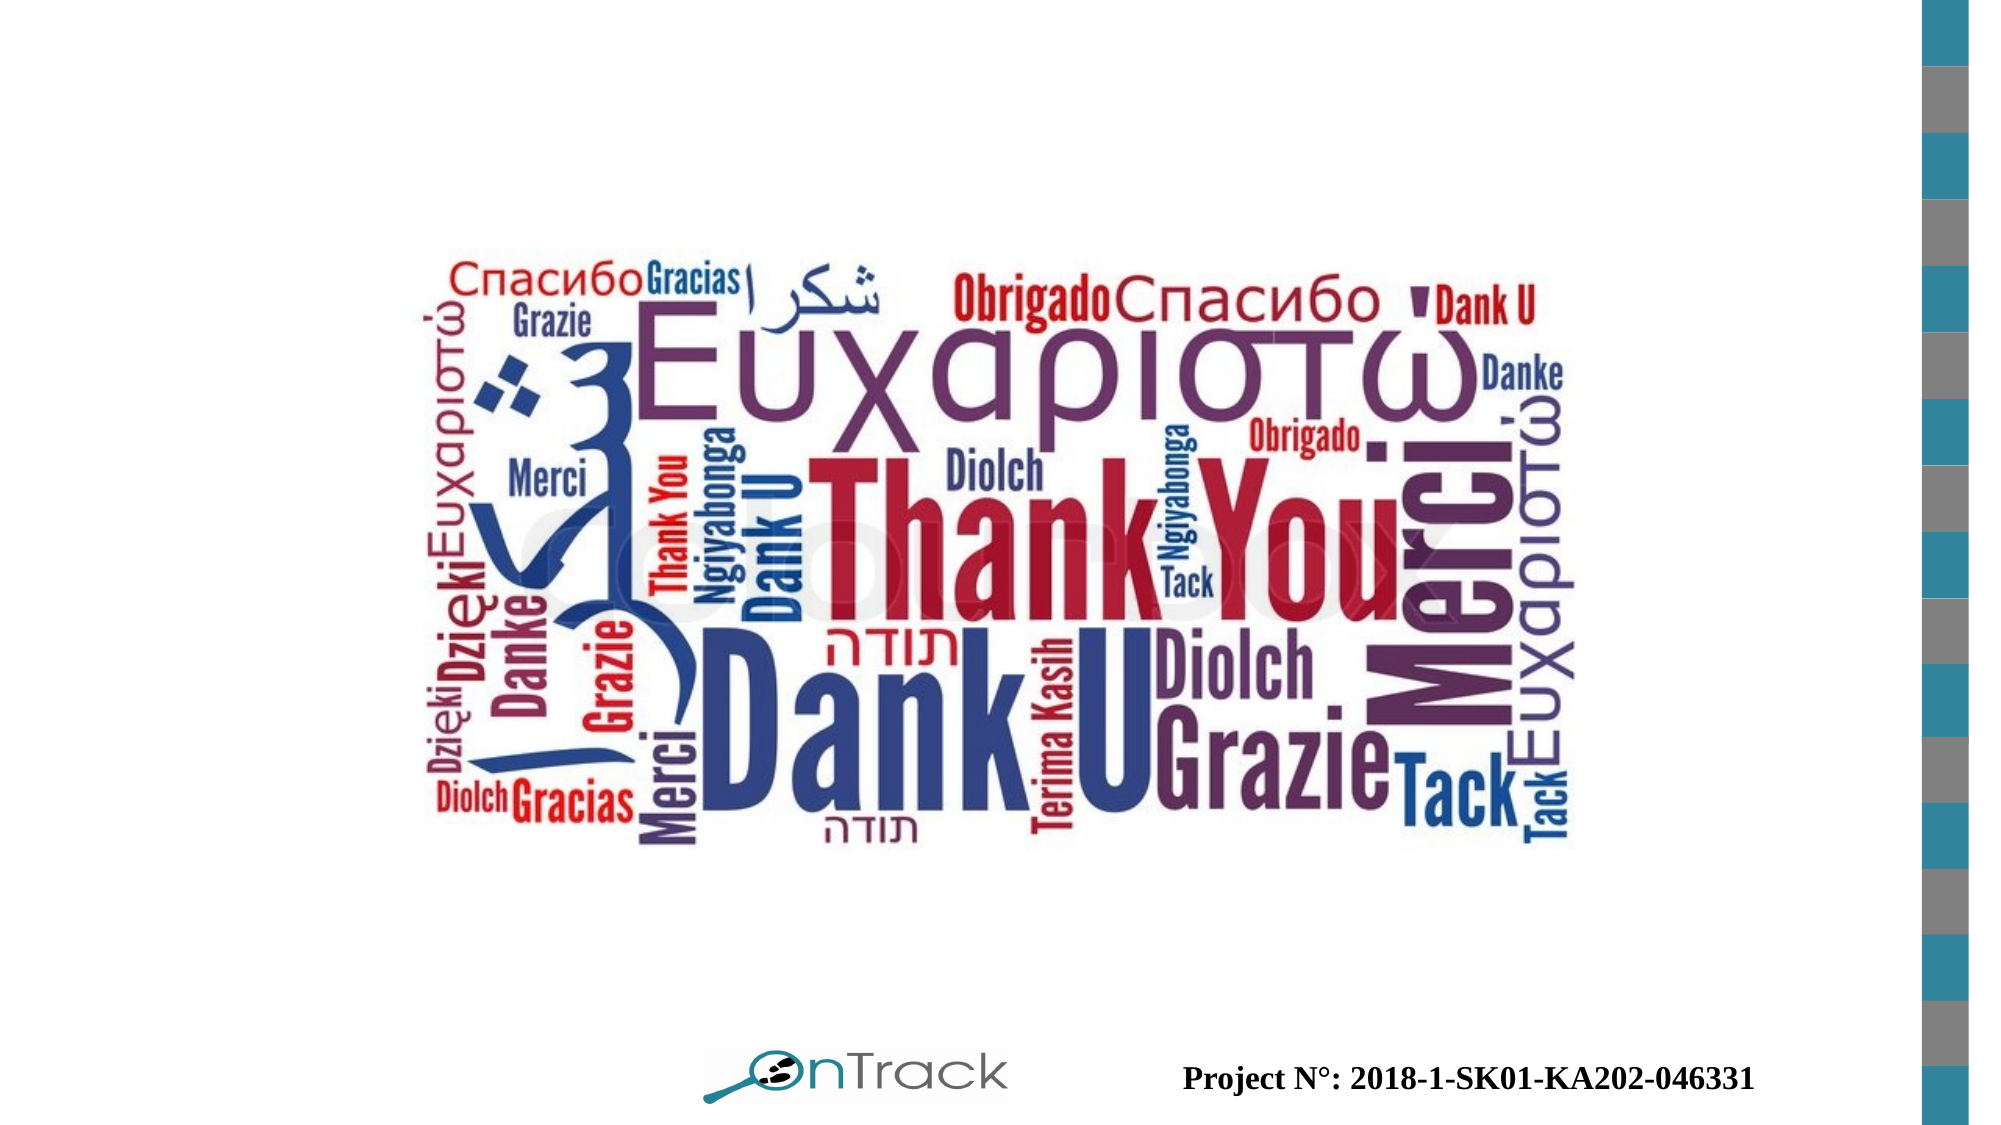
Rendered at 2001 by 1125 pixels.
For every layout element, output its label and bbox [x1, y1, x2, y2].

picture [374, 224, 1625, 900]
list [324, 262, 1638, 1000]
picture [703, 1048, 1008, 1104]
